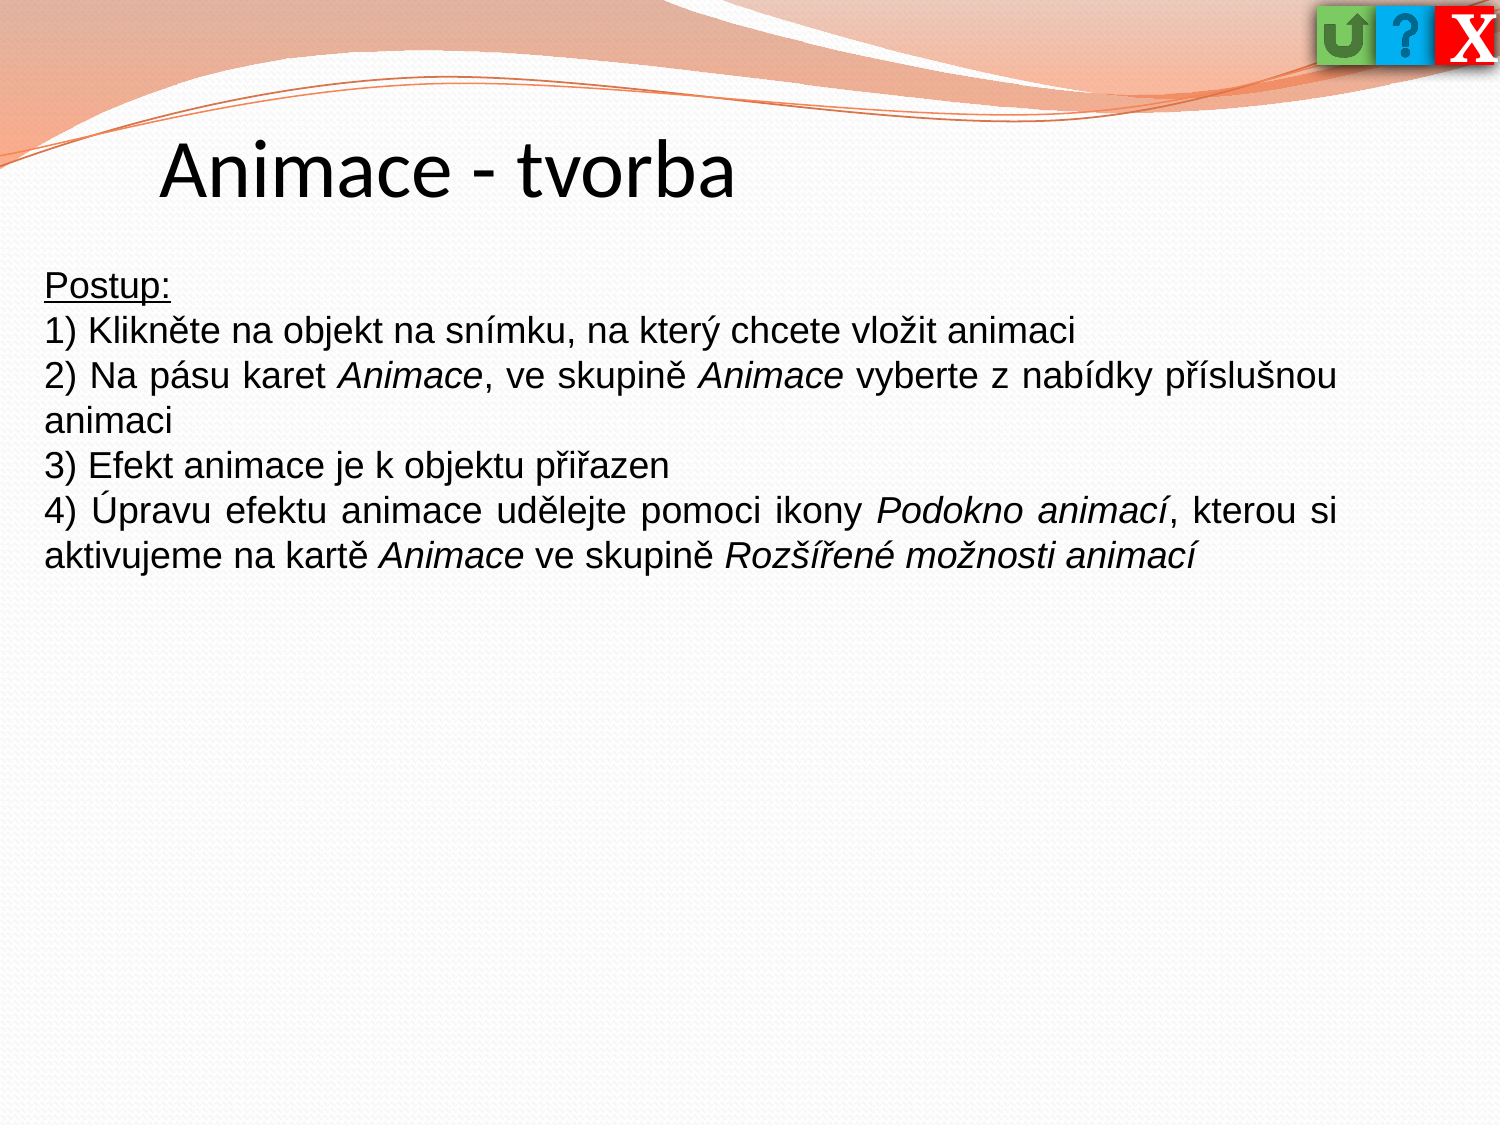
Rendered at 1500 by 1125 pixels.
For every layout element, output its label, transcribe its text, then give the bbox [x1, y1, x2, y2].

title Animace - tvorba [159, 125, 904, 214]
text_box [1316, 5, 1495, 66]
text_box Postup: 1) Klikněte na objekt na snímku, na který chcete vložit animaci 2) Na pásu karet Animace, ve skupině Animace vyberte z nabídky příslušnou animaci 3) Efekt animace je k objektu přiřazen 4) Úpravu efektu animace udělejte pomoci ikony Podokno animací, kterou si aktivujeme na kartě Animace ve skupině Rozšířené možnosti animací [29, 253, 1353, 584]
